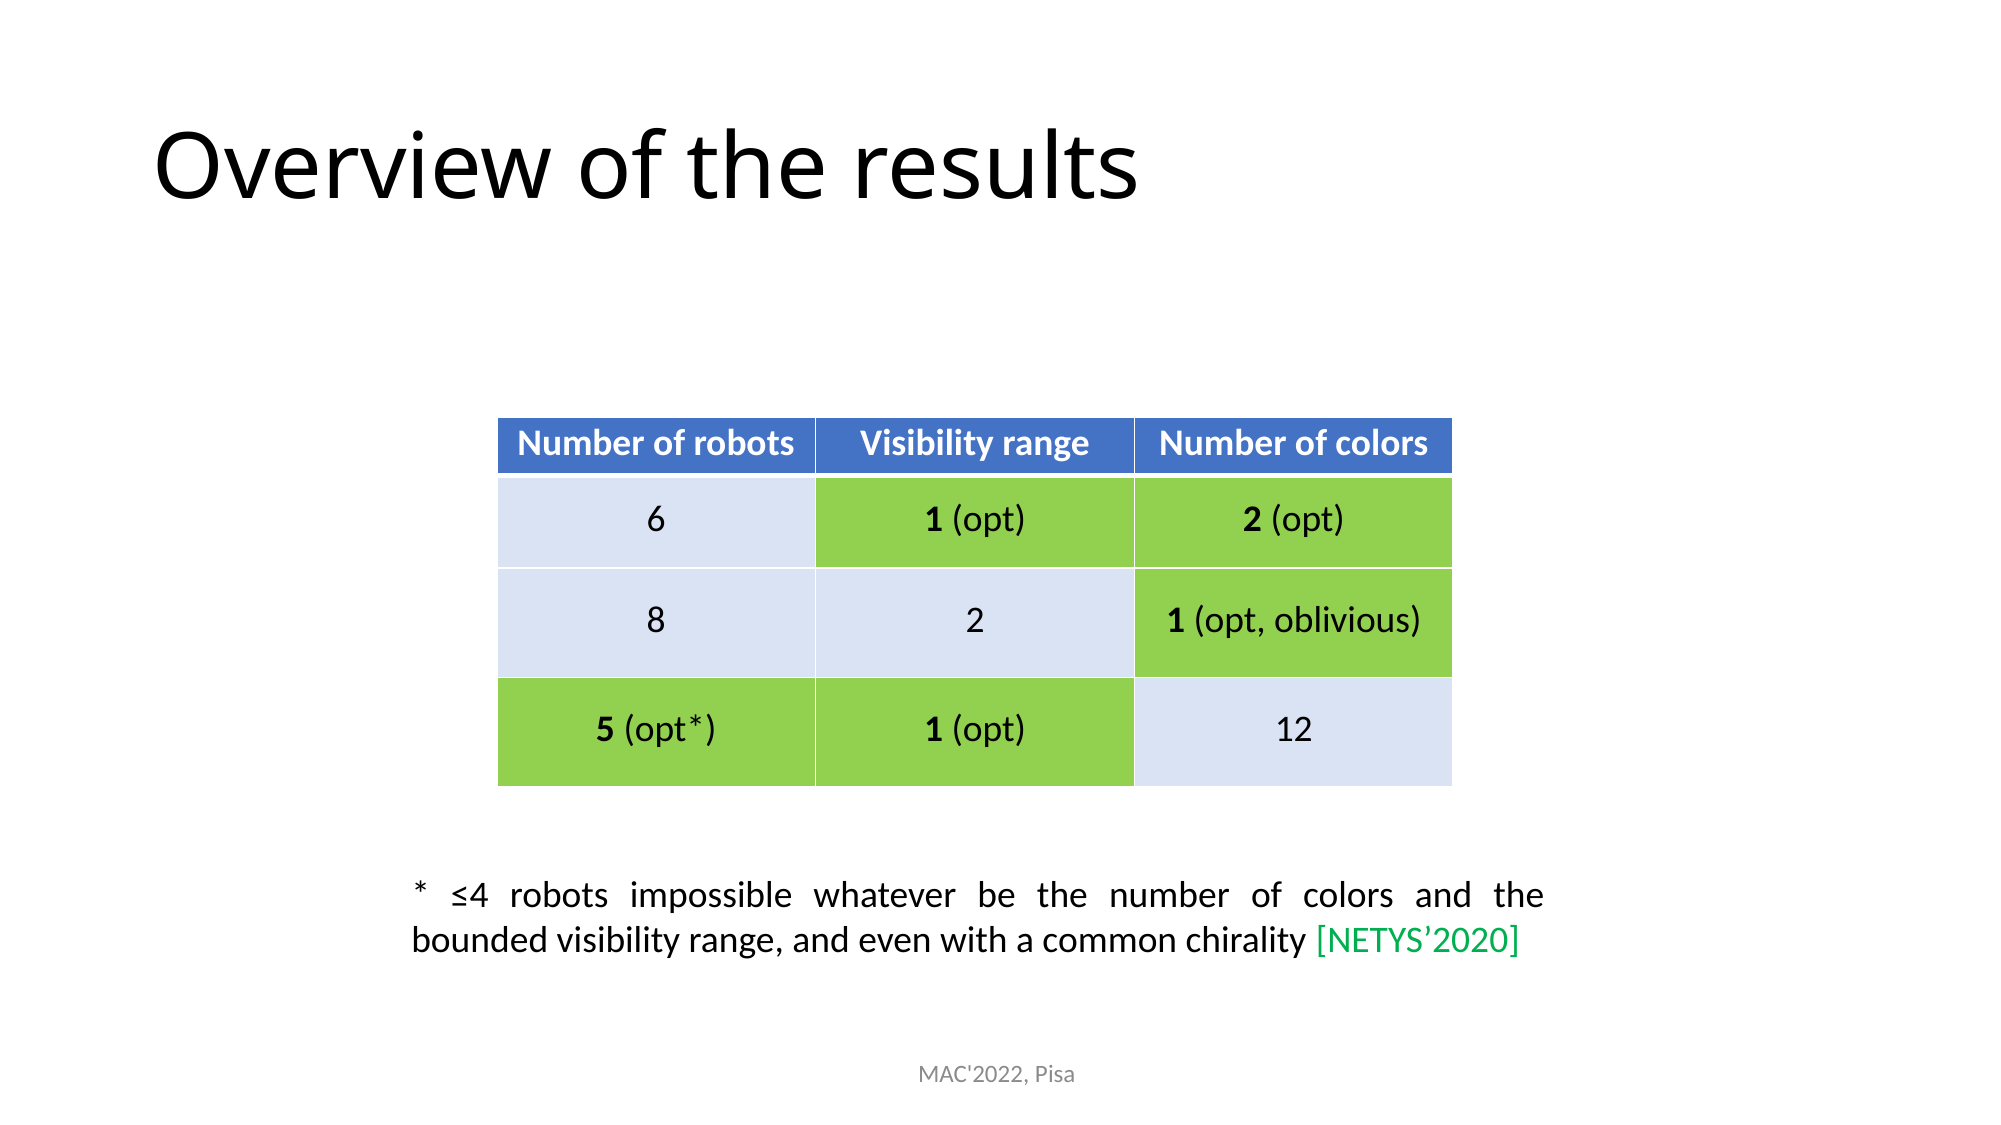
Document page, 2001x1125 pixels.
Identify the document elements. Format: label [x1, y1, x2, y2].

table_cell [1135, 678, 1452, 786]
table_cell [498, 569, 815, 677]
table_cell [498, 478, 815, 567]
text_box [396, 862, 1561, 968]
table_header [1135, 418, 1452, 473]
table_cell [498, 678, 815, 786]
title [137, 59, 1863, 278]
table_header [816, 418, 1134, 473]
footer [662, 1042, 1338, 1103]
table_cell [816, 478, 1134, 567]
table_cell [816, 569, 1134, 677]
table_cell [1135, 478, 1452, 567]
table_header [498, 418, 815, 473]
table_cell [816, 678, 1134, 786]
table_cell [1135, 569, 1452, 677]
